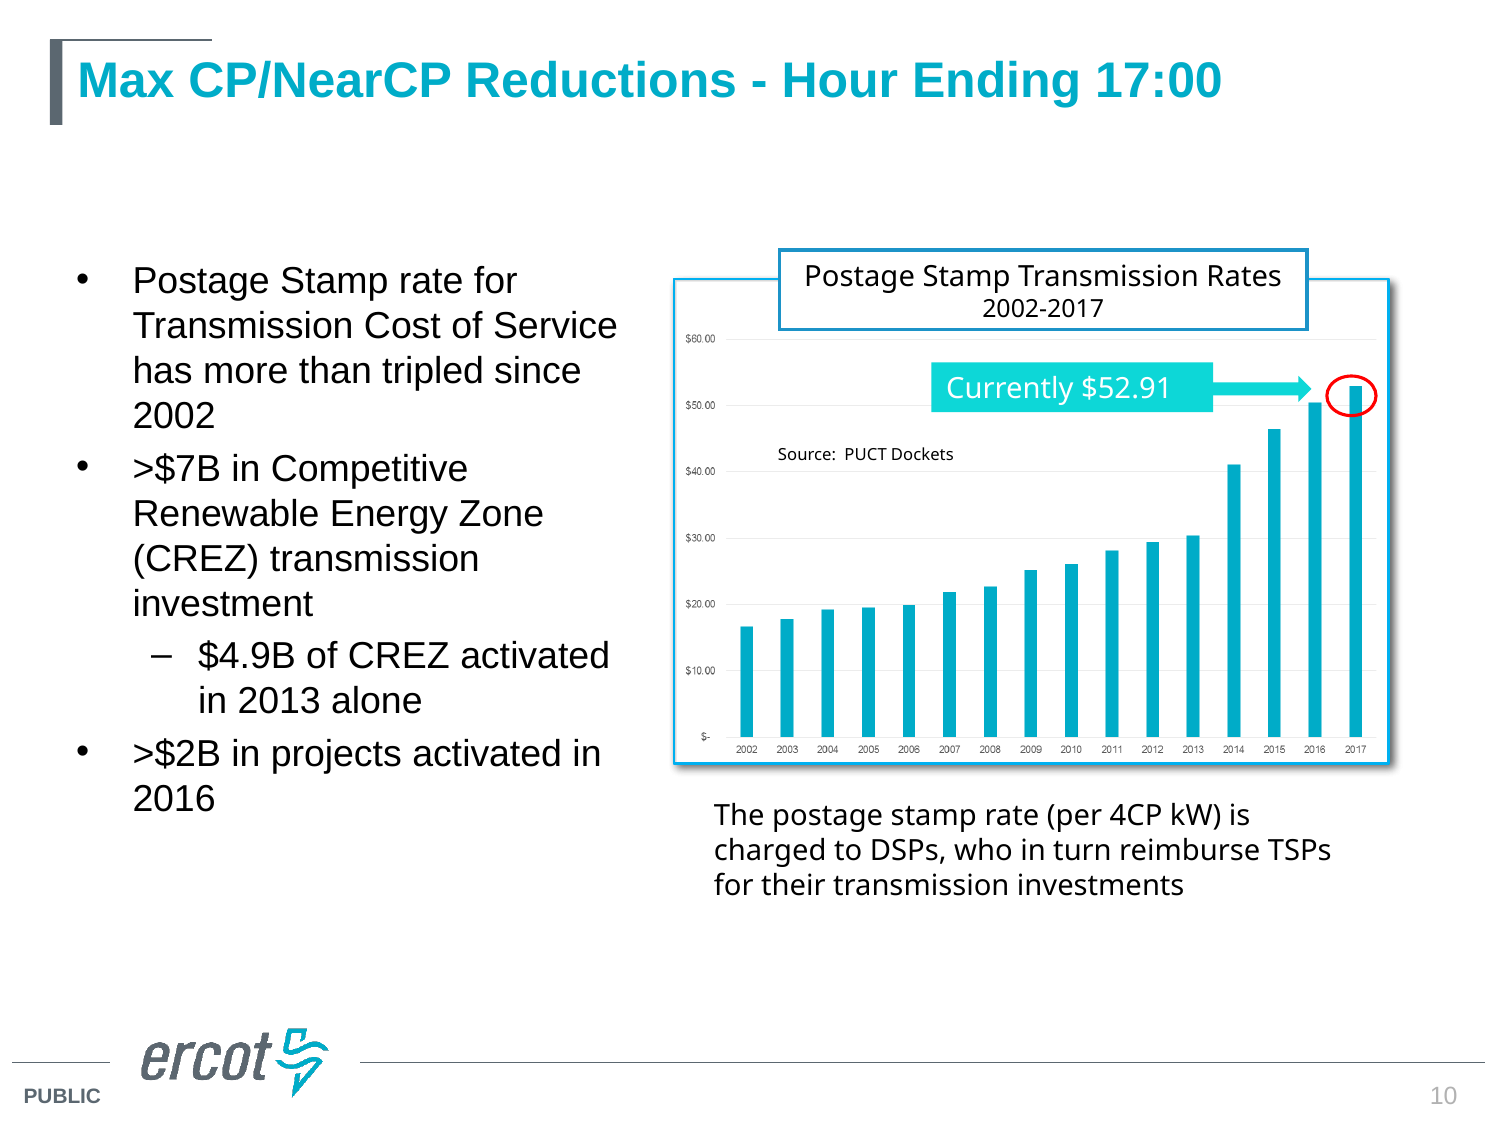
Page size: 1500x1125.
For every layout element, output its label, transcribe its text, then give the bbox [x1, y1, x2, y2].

picture [137, 1024, 332, 1100]
list Postage Stamp rate for Transmission Cost of Service has more than tripled since 2002 >$7B in Competitive Renewable Energy Zone (CREZ) transmission investment $4.9B of CREZ activated in 2013 alone >$2B in projects activated in 2016 [61, 248, 650, 838]
slide_number 10 [1400, 1076, 1488, 1113]
text_box The postage stamp rate (per 4CP kW) is charged to DSPs, who in turn reimburse TSPs for their transmission investments [699, 788, 1364, 909]
title Max CP/NearCP Reductions - Hour Ending 17:00 [62, 39, 1450, 125]
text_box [674, 249, 1388, 763]
